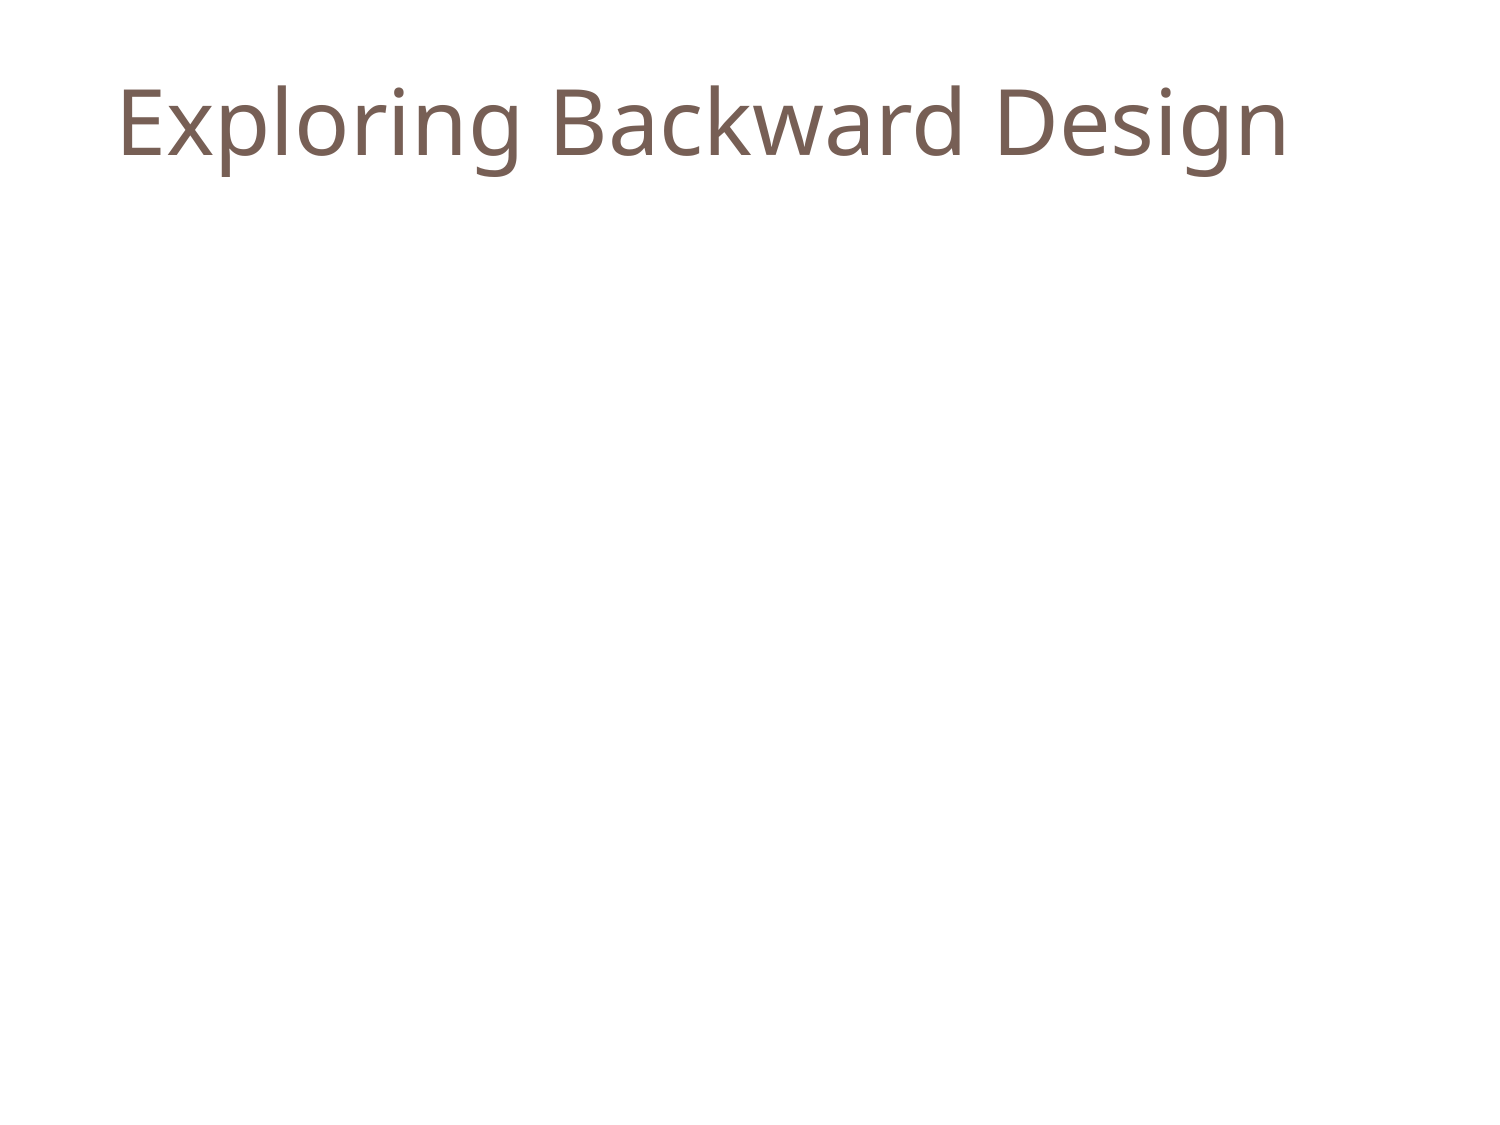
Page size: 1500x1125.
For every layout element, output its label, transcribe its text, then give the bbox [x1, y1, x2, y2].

title Exploring Backward Design [100, 37, 1438, 200]
